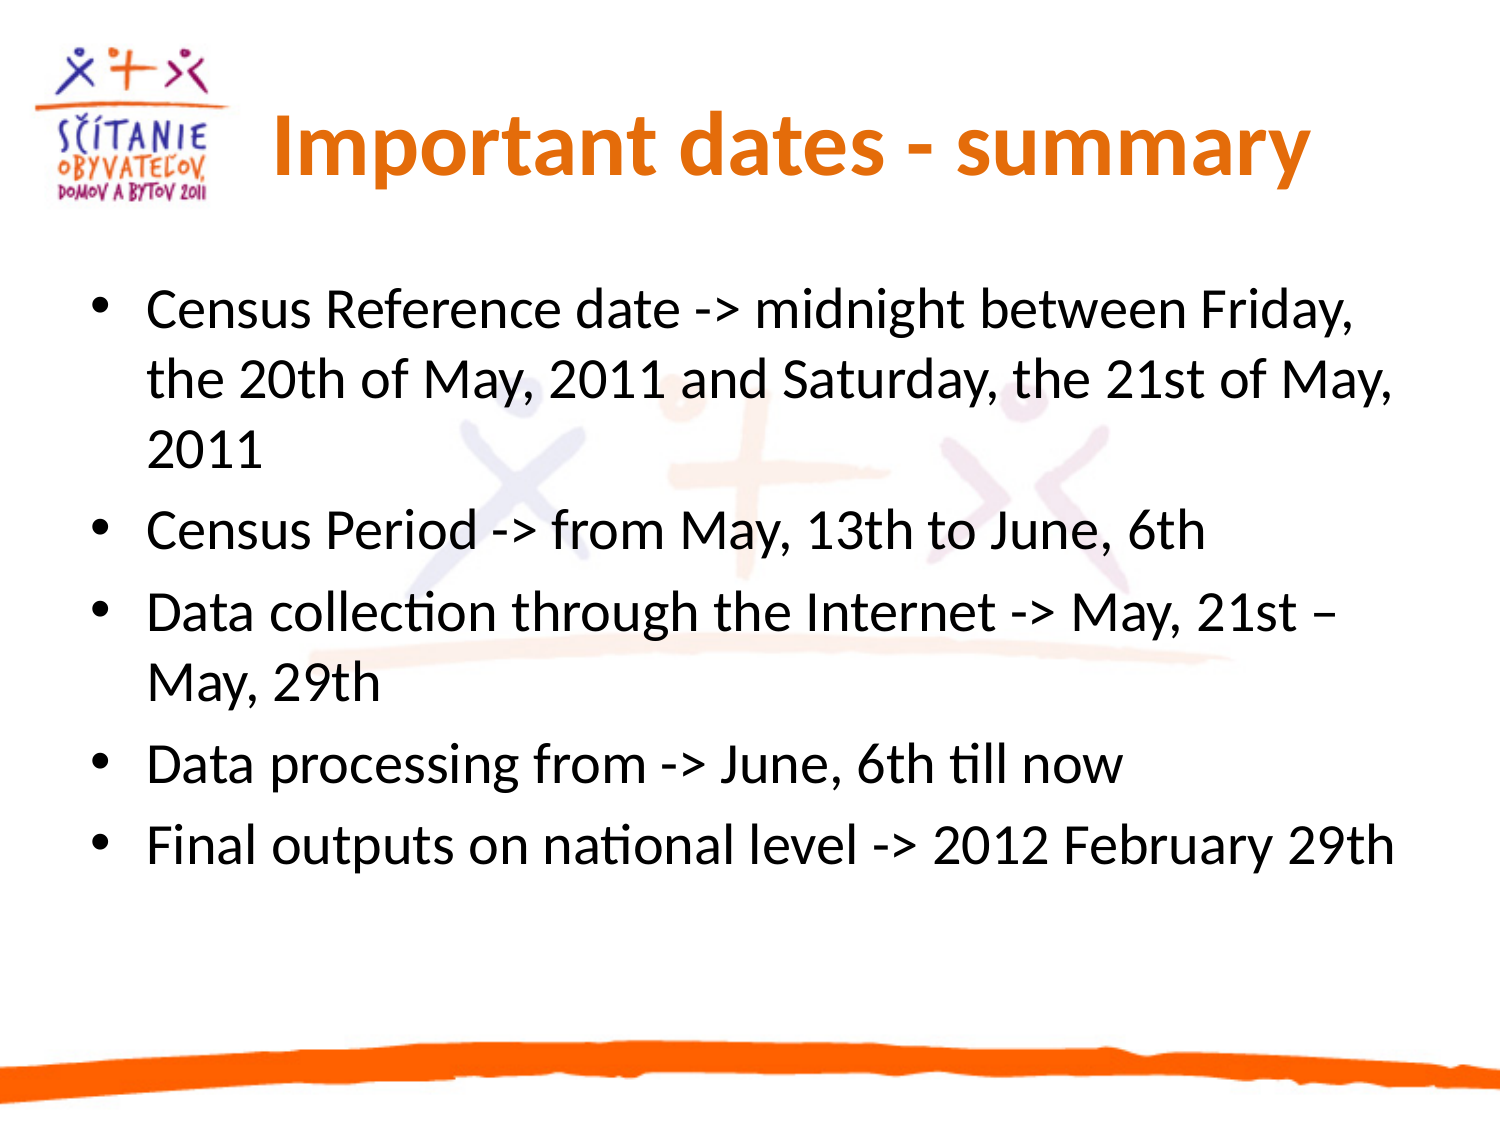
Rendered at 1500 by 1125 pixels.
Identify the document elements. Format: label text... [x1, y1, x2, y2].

picture [0, 0, 1500, 1125]
title Important dates - summary [159, 44, 1426, 233]
list Census Reference date -> midnight between Friday, the 20th of May, 2011 and Saturday, the 21st of May, 2011 Census Period -> from May, 13th to June, 6th Data collection through the Internet -> May, 21st – May, 29th Data processing from -> June, 6th till now Final outputs on national level -> 2012 February 29th [74, 262, 1426, 1006]
